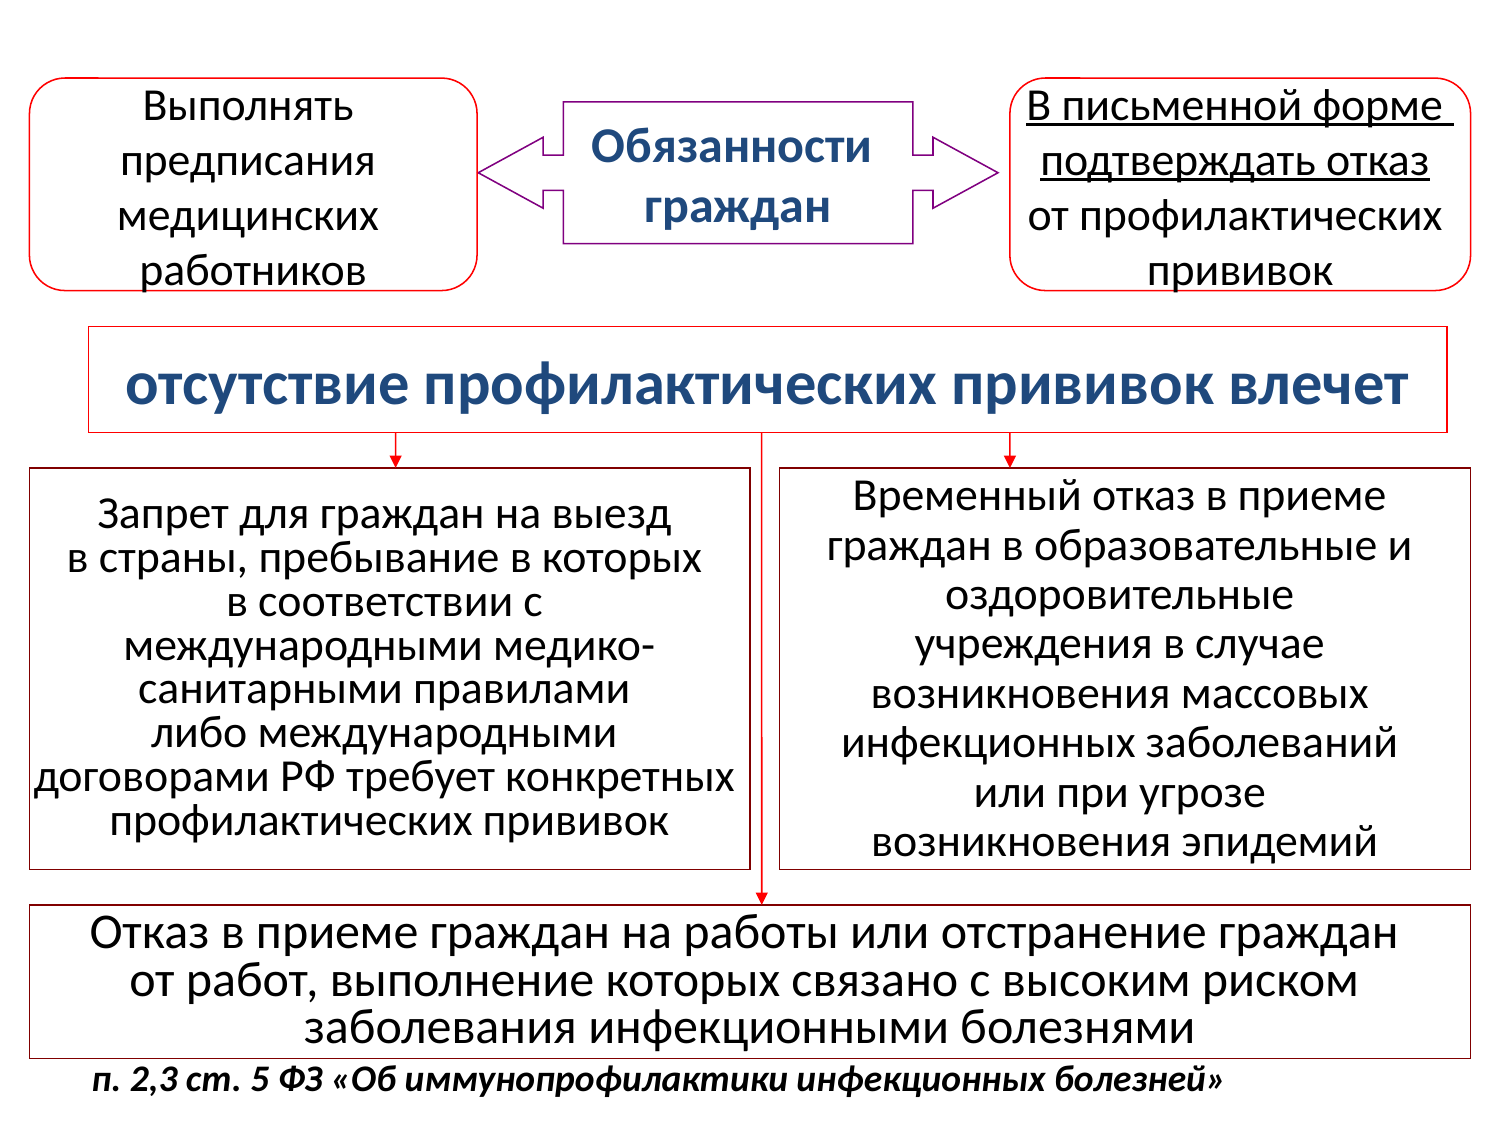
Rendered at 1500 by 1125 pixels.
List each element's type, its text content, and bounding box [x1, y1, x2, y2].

text_box Временный отказ в приеме граждан в образовательные и оздоровительные учреждения в случае возникновения массовых инфекционных заболеваний или при угрозе возникновения эпидемий [779, 467, 1471, 870]
text_box [755, 432, 768, 905]
text_box [1003, 432, 1017, 468]
text_box Обязанности граждан [478, 101, 999, 244]
text_box Запрет для граждан на выезд в страны, пребывание в которых в соответствии с международными медико- санитарными правилами либо международными договорами РФ требует конкретных профилактических прививок [29, 467, 750, 870]
text_box В письменной форме подтверждать отказ от профилактических прививок [1009, 78, 1471, 291]
text_box Выполнять предписания медицинских работников [29, 78, 478, 291]
text_box отсутствие профилактических прививок влечет [88, 326, 1448, 433]
text_box Отказ в приеме граждан на работы или отстранение граждан от работ, выполнение которых связано с высоким риском заболевания инфекционными болезнями [29, 904, 1471, 1059]
text_box п. 2,3 ст. 5 ФЗ «Об иммунопрофилактики инфекционных болезней» [76, 1046, 1424, 1107]
text_box [389, 432, 402, 468]
